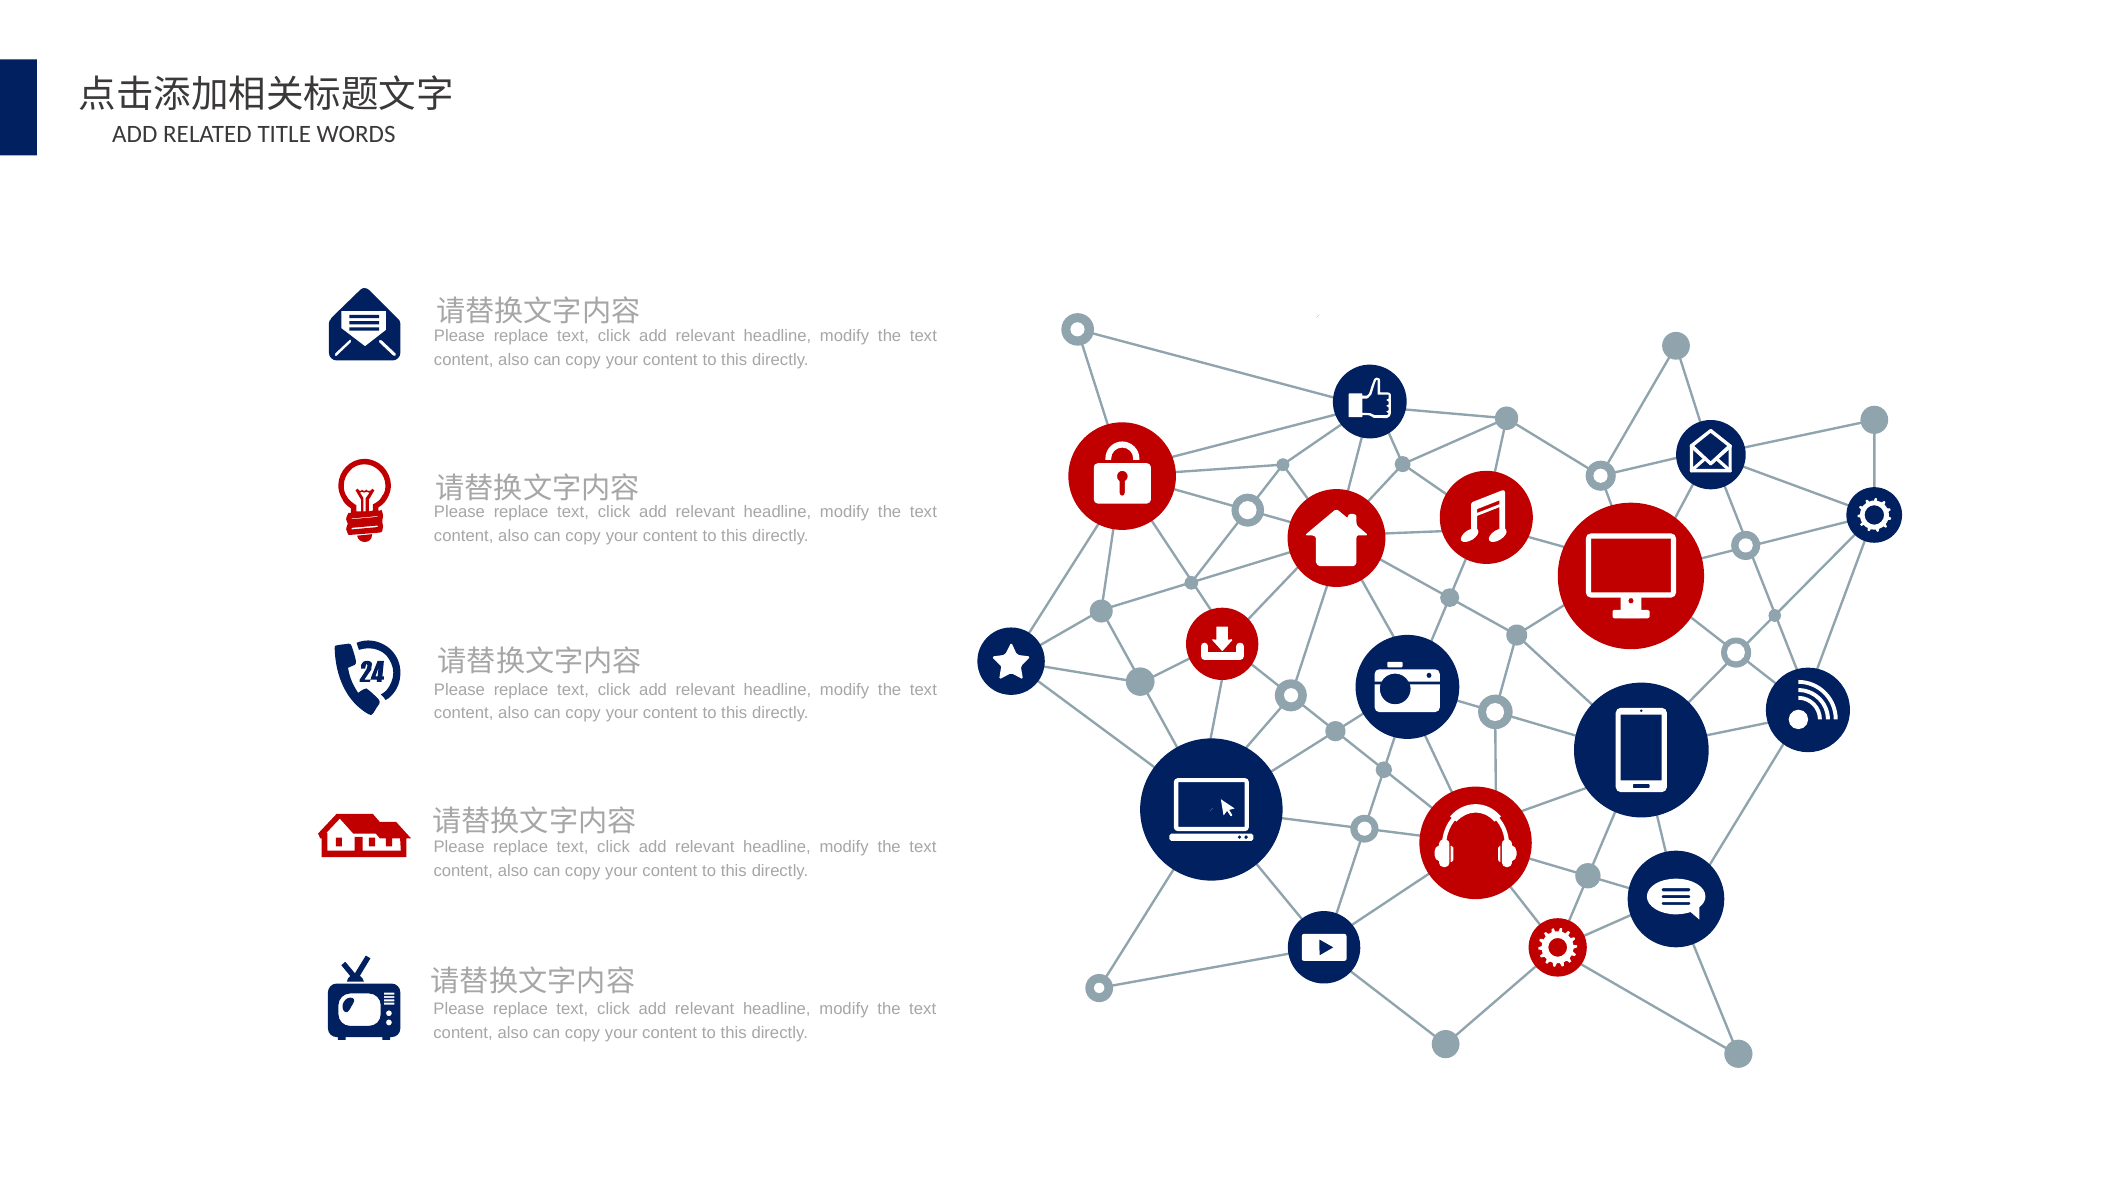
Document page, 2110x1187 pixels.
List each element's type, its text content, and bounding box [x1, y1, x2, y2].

text_box [318, 813, 412, 858]
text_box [419, 277, 953, 377]
text_box 点击添加相关标题文字 [62, 61, 470, 123]
text_box [341, 955, 371, 982]
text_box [416, 787, 953, 889]
text_box [356, 640, 401, 700]
text_box [328, 288, 401, 361]
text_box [414, 948, 953, 1051]
text_box ADD RELATED TITLE WORDS [96, 109, 413, 156]
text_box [419, 628, 953, 731]
text_box [334, 643, 380, 716]
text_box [977, 313, 1903, 1068]
text_box [327, 983, 401, 1040]
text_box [419, 455, 953, 554]
text_box [338, 458, 391, 543]
